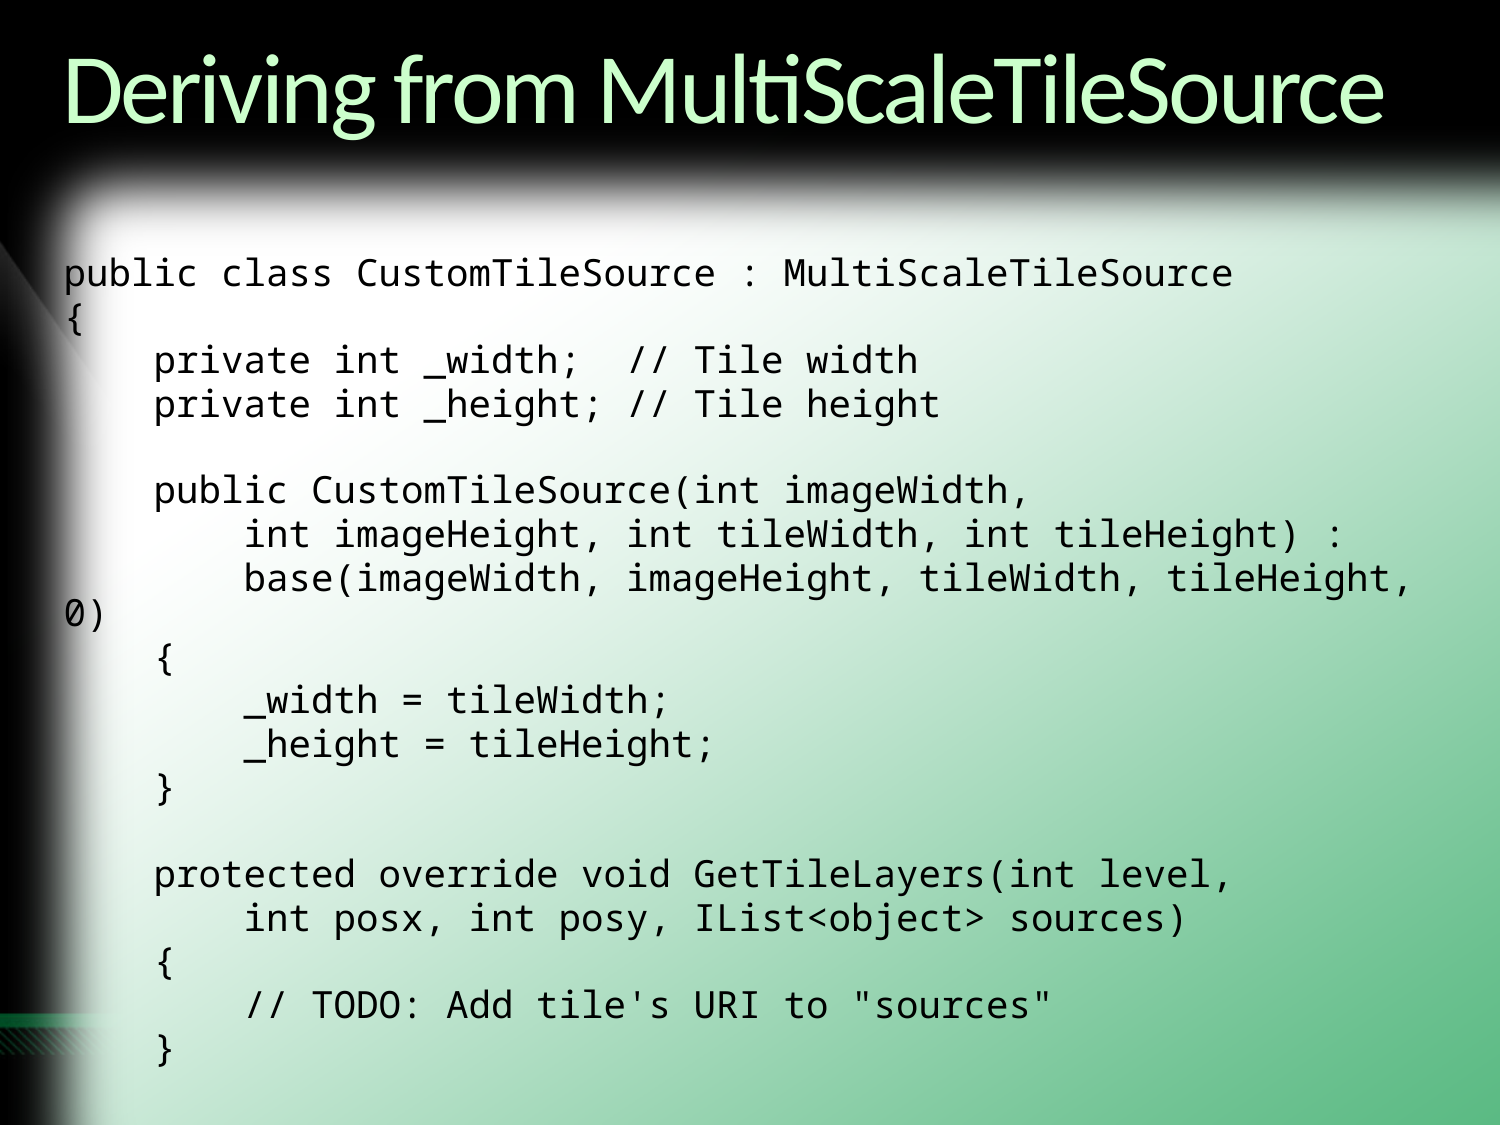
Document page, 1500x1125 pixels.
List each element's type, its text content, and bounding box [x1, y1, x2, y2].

picture [0, 0, 1500, 1125]
title Deriving from MultiScaleTileSource [62, 37, 1438, 147]
list public class CustomTileSource : MultiScaleTileSource { private int _width; // Tile width private int _height; // Tile height public CustomTileSource(int imageWidth, int imageHeight, int tileWidth, int tileHeight) : base(imageWidth, imageHeight, tileWidth, tileHeight, 0) { _width = tileWidth; _height = tileHeight; } protected override void GetTileLayers(int level, int posx, int posy, IList<object> sources) { // TODO: Add tile's URI to "sources" } [63, 257, 1433, 537]
